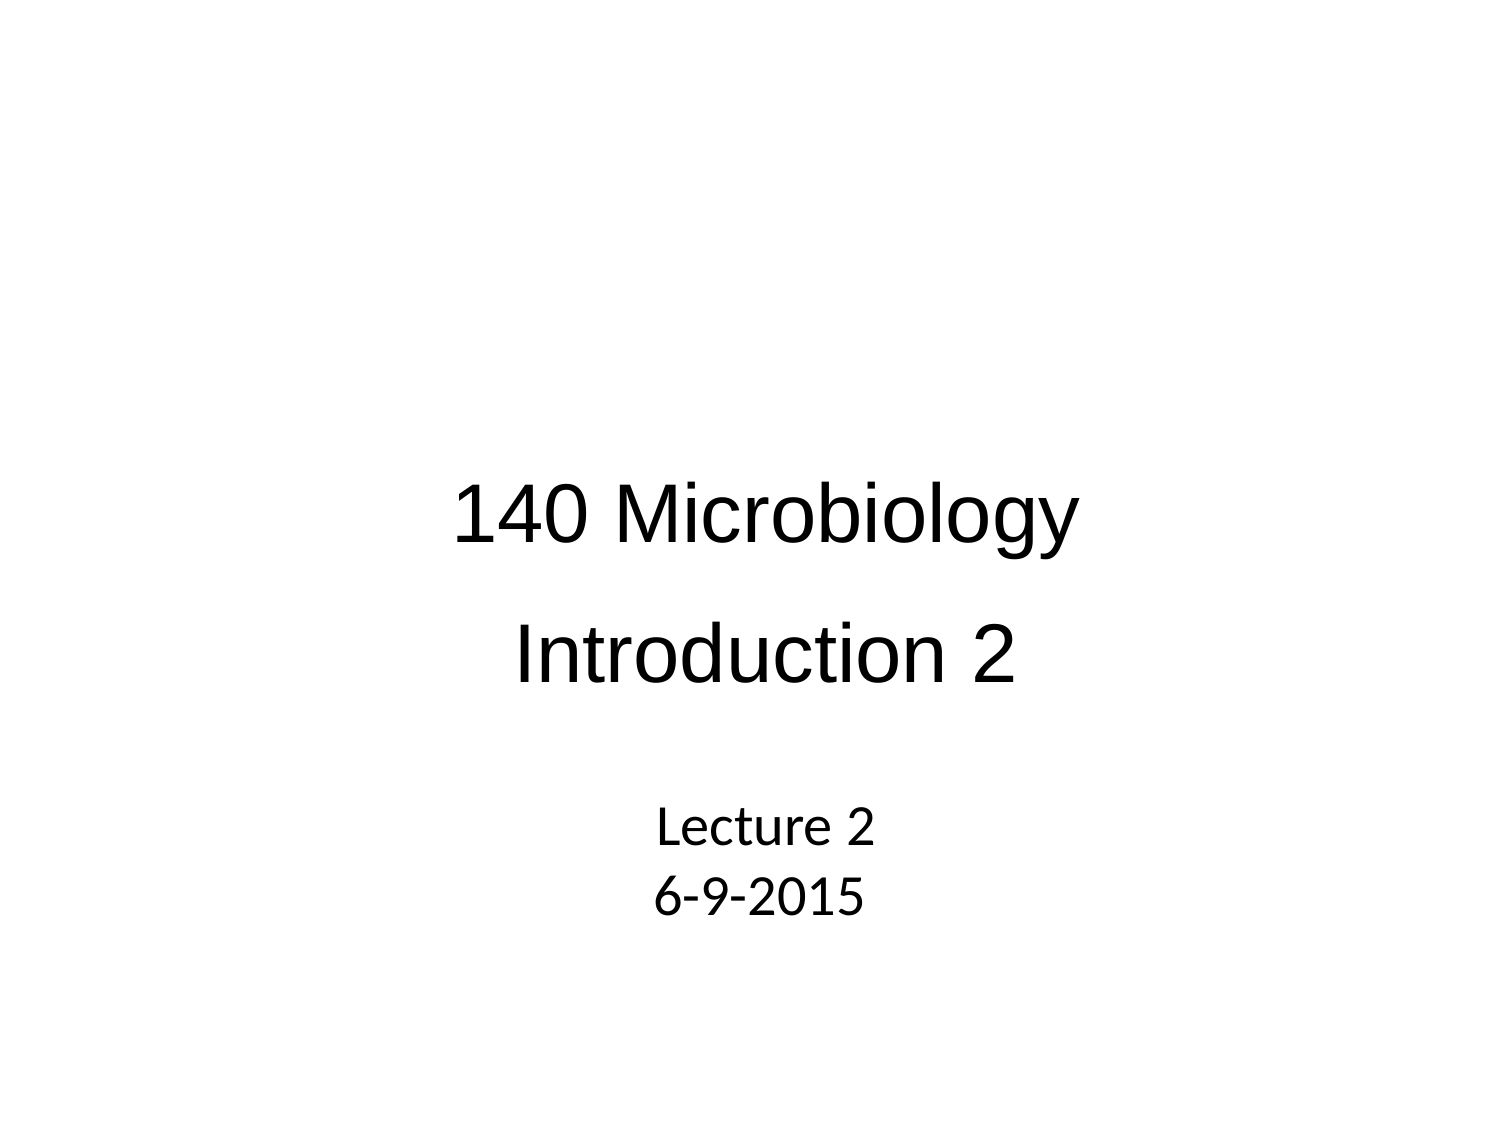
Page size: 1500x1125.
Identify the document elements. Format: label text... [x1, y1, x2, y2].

text_box 140 Microbiology Introduction 2 [334, 412, 1197, 707]
text_box Lecture 2 6-9-2015 [406, 779, 1125, 935]
